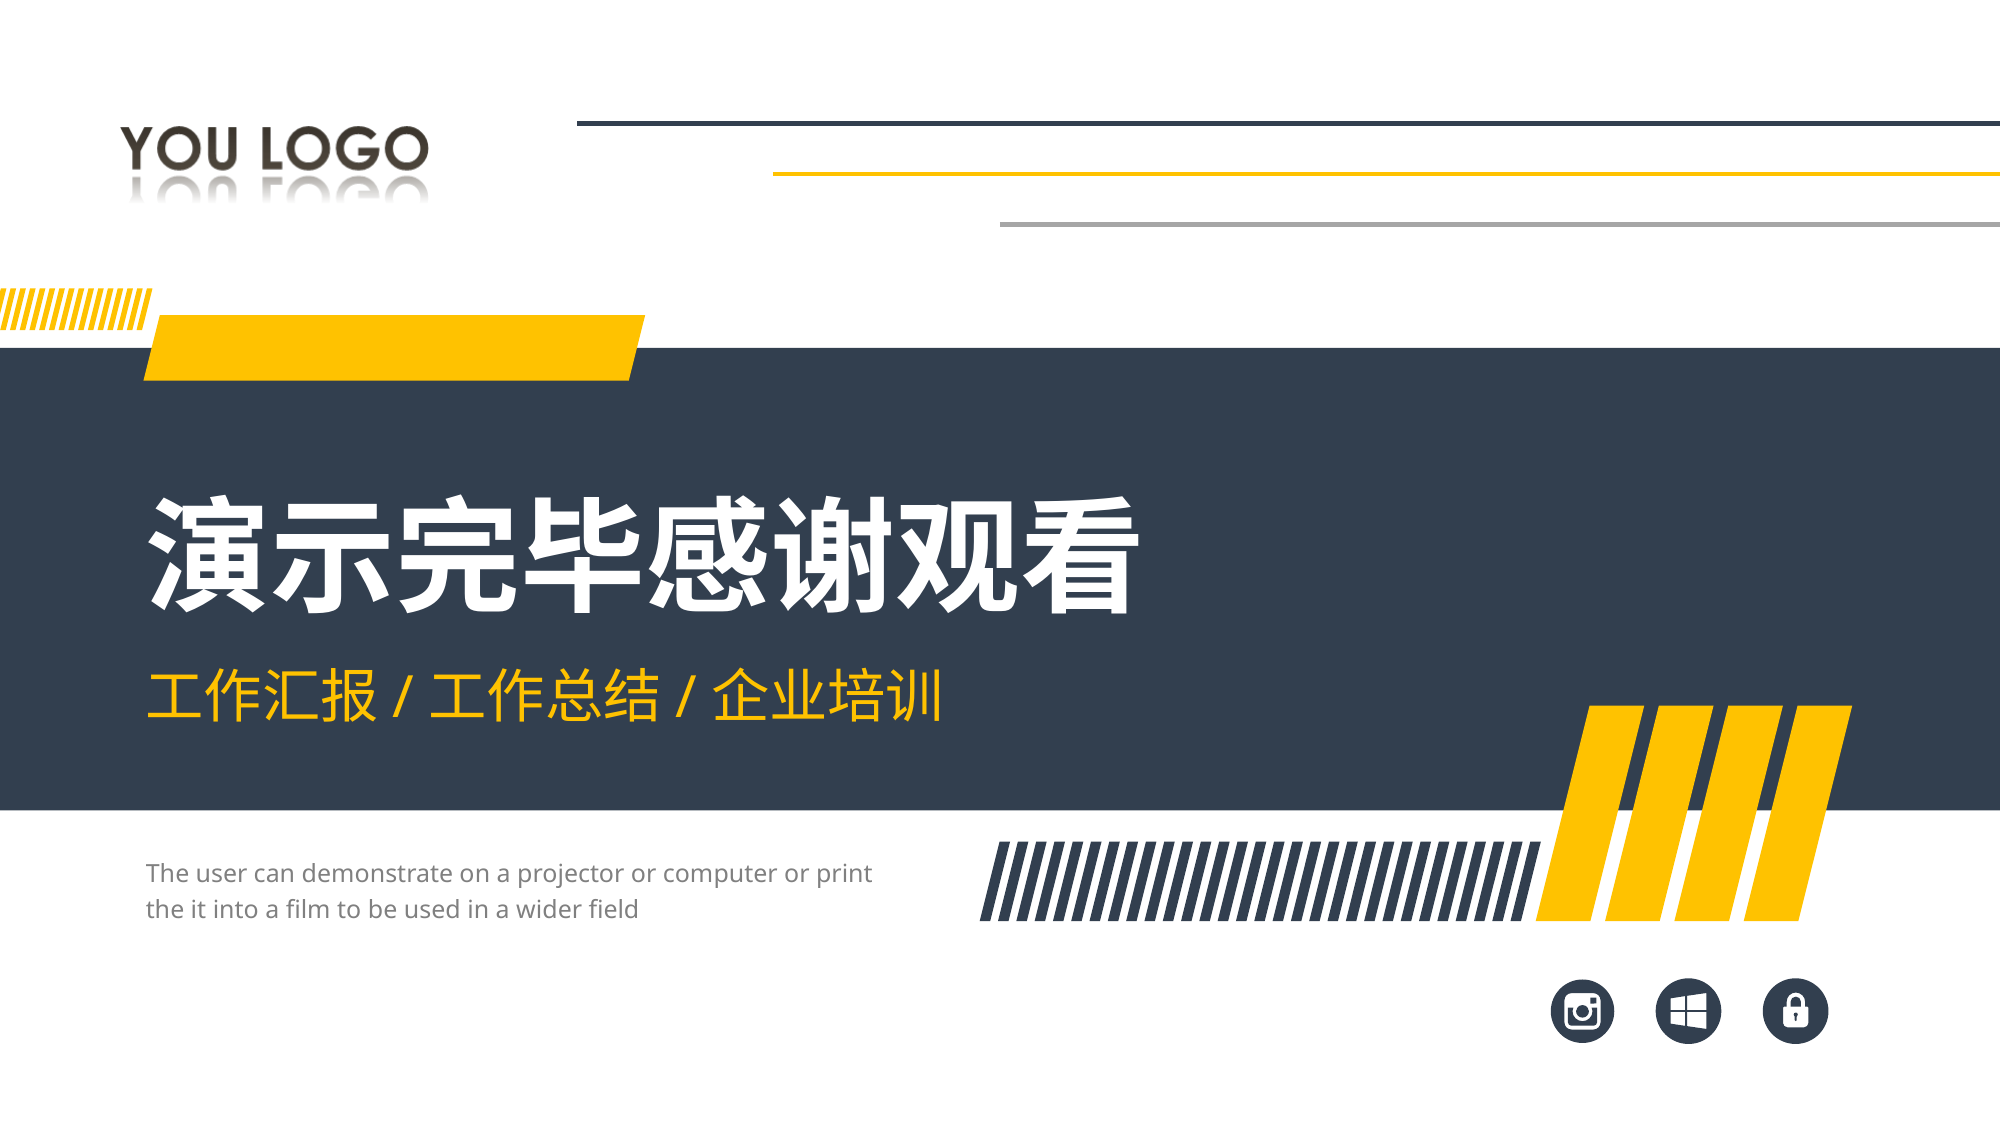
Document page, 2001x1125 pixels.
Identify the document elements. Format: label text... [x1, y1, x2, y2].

text_box [1655, 978, 1722, 1044]
text_box [1271, 840, 1305, 923]
text_box [996, 840, 1030, 923]
text_box [1326, 840, 1360, 923]
picture [100, 104, 446, 221]
text_box [1603, 704, 1715, 923]
text_box [1106, 840, 1140, 923]
text_box [1234, 840, 1268, 923]
text_box 工作汇报/工作总结/企业培训 [131, 638, 1230, 737]
text_box [1381, 840, 1415, 923]
text_box [1362, 840, 1396, 923]
text_box [1033, 840, 1067, 923]
text_box [1289, 840, 1323, 923]
text_box [1216, 840, 1250, 923]
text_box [0, 288, 153, 331]
text_box [142, 314, 647, 382]
text_box [1344, 840, 1378, 923]
text_box [1490, 840, 1524, 923]
text_box [1088, 840, 1122, 923]
text_box [978, 840, 1012, 923]
text_box [1534, 704, 1646, 923]
text_box [1472, 840, 1506, 923]
text_box [1417, 840, 1451, 923]
text_box [1015, 840, 1049, 923]
text_box [1454, 840, 1488, 923]
text_box [1252, 840, 1286, 923]
text_box [1051, 840, 1085, 923]
text_box The user can demonstrate on a projector or computer or print the it into a film to be used in a wider field [131, 844, 916, 931]
text_box [1673, 704, 1785, 923]
text_box [1762, 978, 1829, 1044]
text_box [1179, 840, 1213, 923]
text_box 演示完毕感谢观看 [131, 440, 1572, 636]
text_box [0, 347, 2000, 812]
text_box [1143, 840, 1177, 923]
text_box [1436, 840, 1470, 923]
text_box [1509, 840, 1543, 923]
text_box [1198, 840, 1232, 923]
text_box [1161, 840, 1195, 923]
text_box [1124, 840, 1158, 923]
text_box [1307, 840, 1341, 923]
text_box [1069, 840, 1103, 923]
text_box [1550, 979, 1615, 1043]
text_box [1742, 704, 1854, 923]
text_box [1399, 840, 1433, 923]
